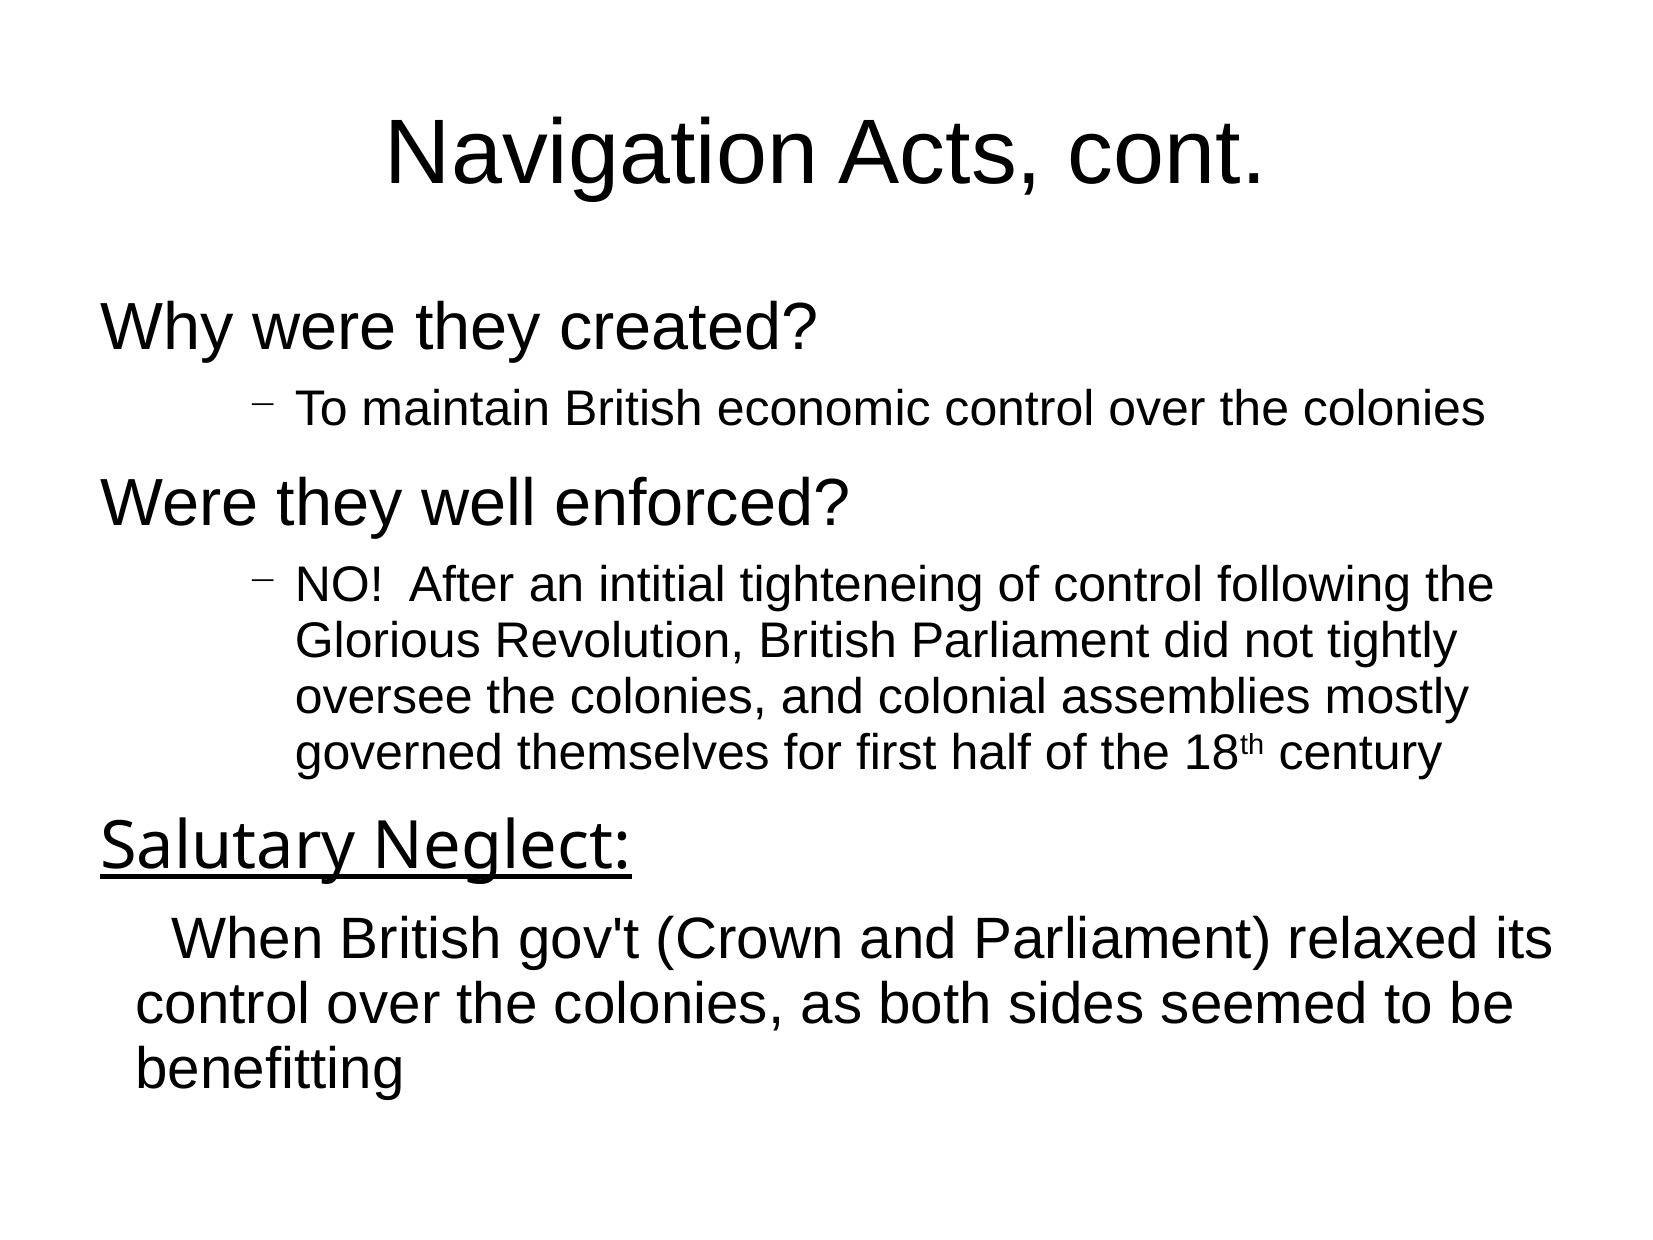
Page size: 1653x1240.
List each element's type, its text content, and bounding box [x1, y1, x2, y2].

title Navigation Acts, cont. [82, 48, 1572, 258]
list Why were they created? To maintain British economic control over the colonies Were they well enforced? NO! After an intitial tighteneing of control following the Glorious Revolution, British Parliament did not tightly oversee the colonies, and colonial assemblies mostly governed themselves for first half of the 18th century Salutary Neglect: When British gov't (Crown and Parliament) relaxed its control over the colonies, as both sides seemed to be benefitting [82, 289, 1572, 1110]
